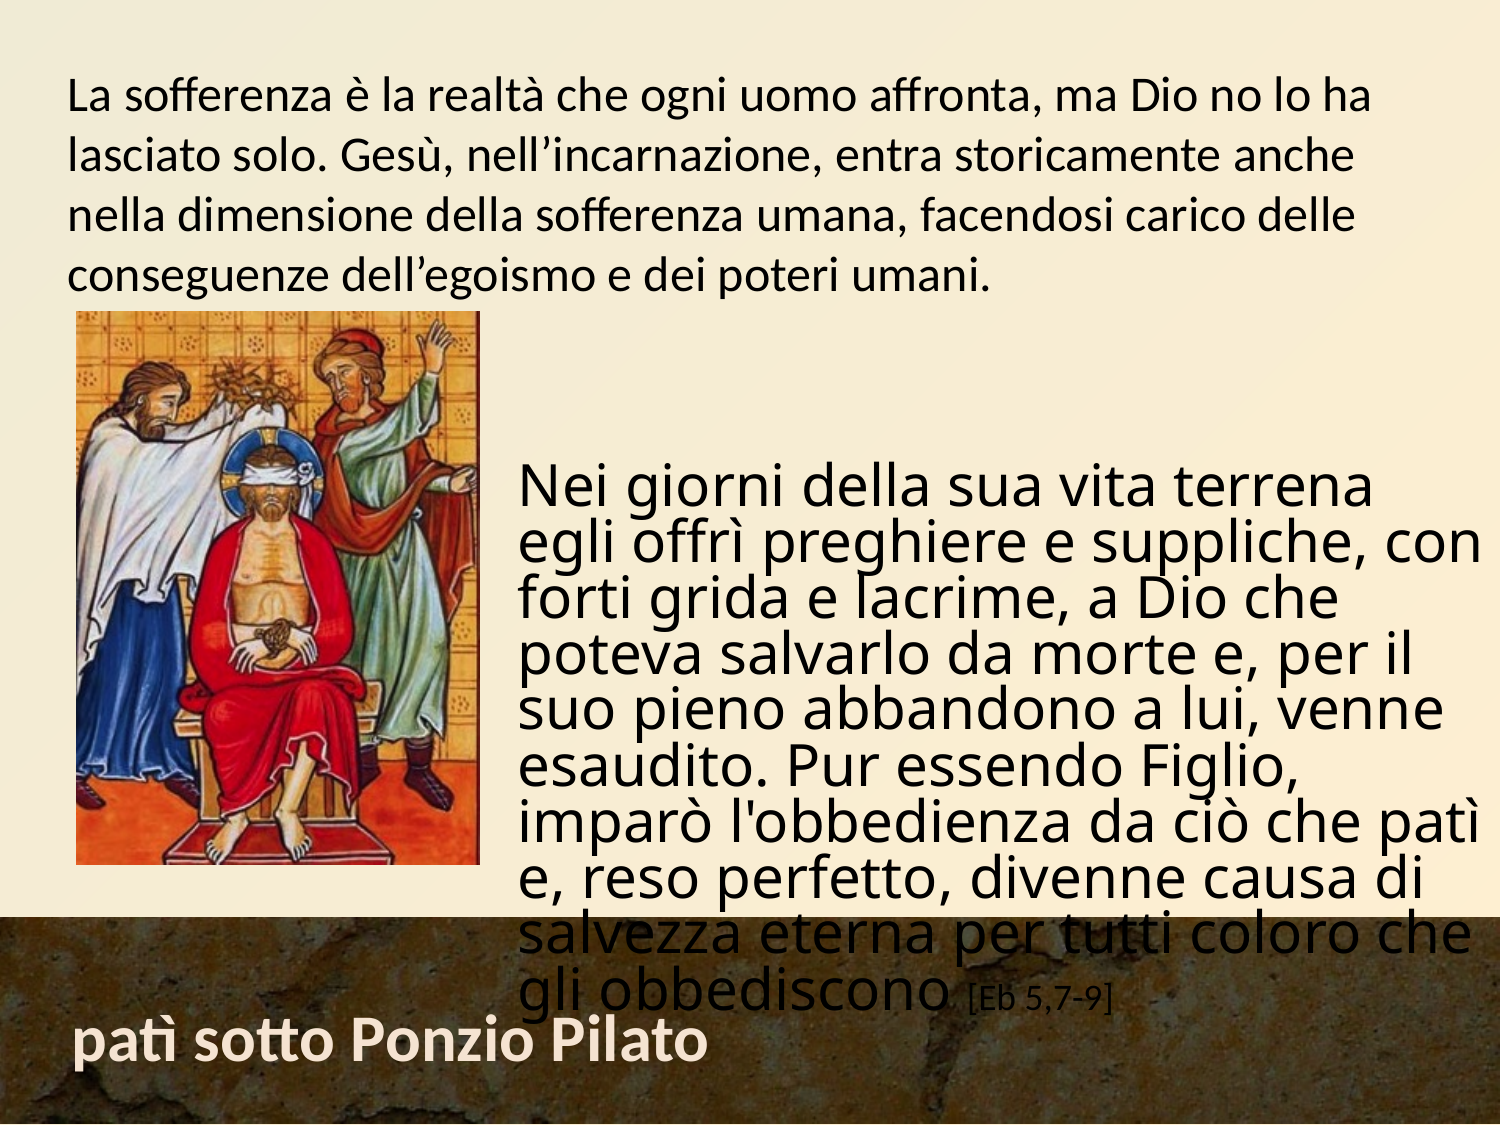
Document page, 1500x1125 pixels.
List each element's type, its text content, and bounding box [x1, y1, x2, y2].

text_box Nei giorni della sua vita terrena egli offrì preghiere e suppliche, con forti grida e lacrime, a Dio che poteva salvarlo da morte e, per il suo pieno abbandono a lui, venne esaudito. Pur essendo Figlio, imparò l'obbedienza da ciò che patì e, reso perfetto, divenne causa di salvezza eterna per tutti coloro che gli obbediscono [Eb 5,7-9] [503, 454, 1500, 1029]
picture [0, 917, 1500, 1124]
text_box patì sotto Ponzio Pilato [57, 987, 726, 1083]
text_box La sofferenza è la realtà che ogni uomo affronta, ma Dio no lo ha lasciato solo. Gesù, nell’incarnazione, entra storicamente anche nella dimensione della sofferenza umana, facendosi carico delle conseguenze dell’egoismo e dei poteri umani. [53, 54, 1447, 310]
picture [75, 311, 480, 866]
